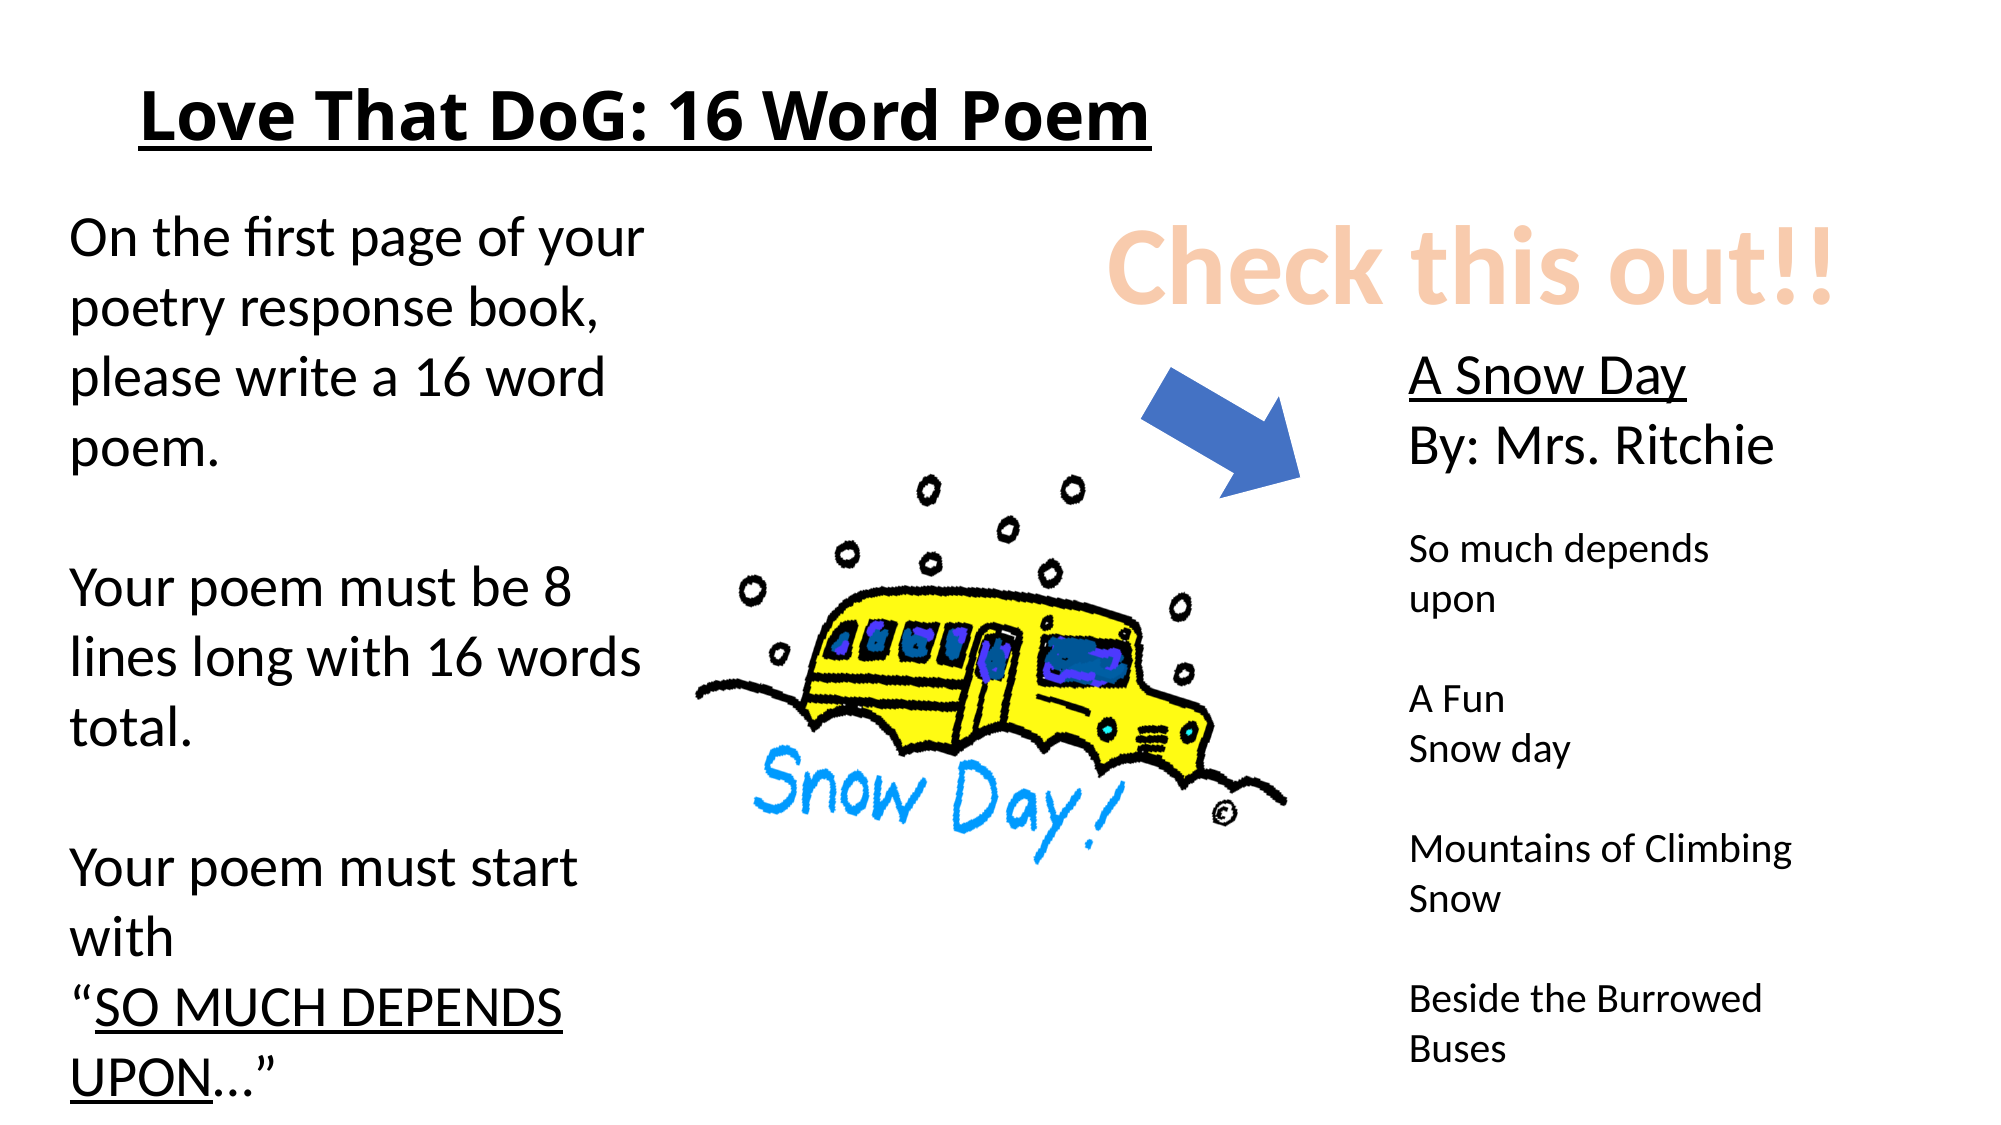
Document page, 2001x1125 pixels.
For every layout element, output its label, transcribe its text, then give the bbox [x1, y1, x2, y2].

text_box [1136, 362, 1294, 440]
picture [648, 358, 1378, 985]
text_box Check this out!! [1012, 184, 1937, 335]
text_box A Snow Day By: Mrs. Ritchie So much depends upon A Fun Snow day Mountains of Climbing Snow Beside the Burrowed Buses [1394, 328, 1836, 1125]
text_box On the first page of your poetry response book, please write a 16 word poem. Your poem must be 8 lines long with 16 words total. Your poem must start with “SO MUCH DEPENDS UPON…” [55, 190, 683, 1116]
title Love That DoG: 16 Word Poem [123, 0, 1849, 218]
